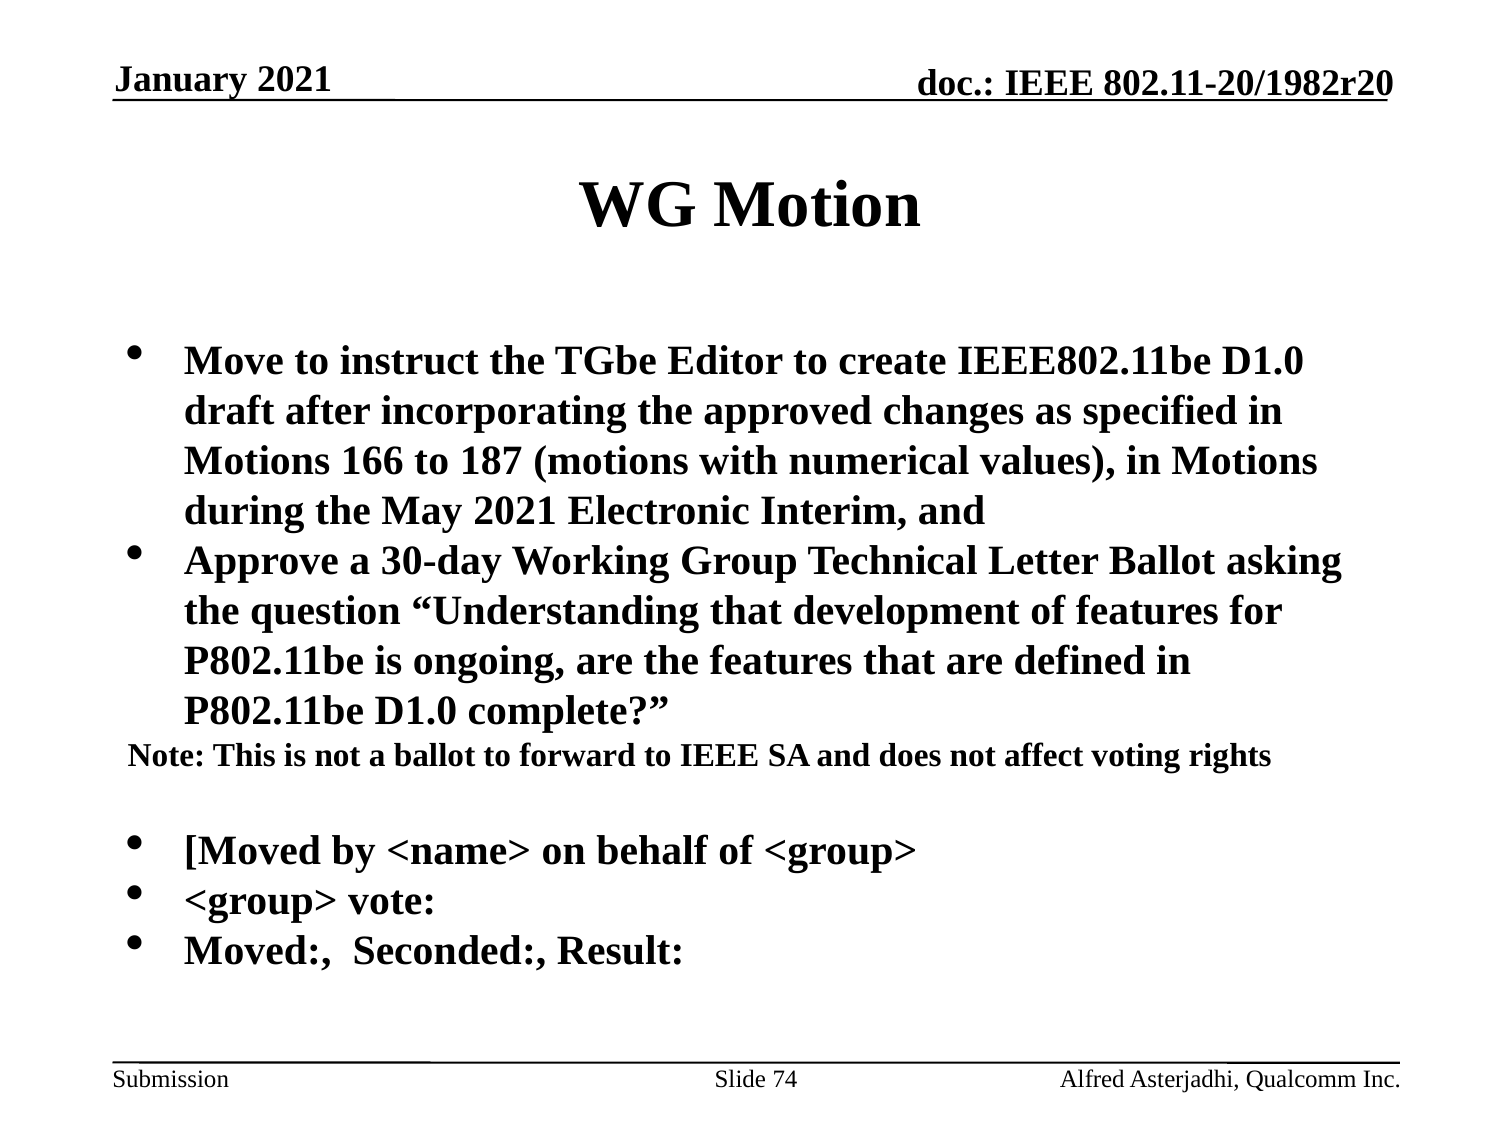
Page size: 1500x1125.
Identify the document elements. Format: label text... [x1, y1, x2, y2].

list Move to instruct the TGbe Editor to create IEEE802.11be D1.0 draft after incorporating the approved changes as specified in Motions 166 to 187 (motions with numerical values), in Motions during the May 2021 Electronic Interim, and Approve a 30-day Working Group Technical Letter Ballot asking the question “Understanding that development of features for P802.11be is ongoing, are the features that are defined in P802.11be D1.0 complete?” Note: This is not a ballot to forward to IEEE SA and does not affect voting rights [Moved by <name> on behalf of <group> <group> vote: Moved:, Seconded:, Result: [112, 324, 1388, 1000]
footer Alfred Asterjadhi, Qualcomm Inc. [878, 1061, 1402, 1093]
title WG Motion [112, 112, 1388, 288]
slide_number Slide 74 [712, 1061, 800, 1123]
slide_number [114, 54, 423, 100]
